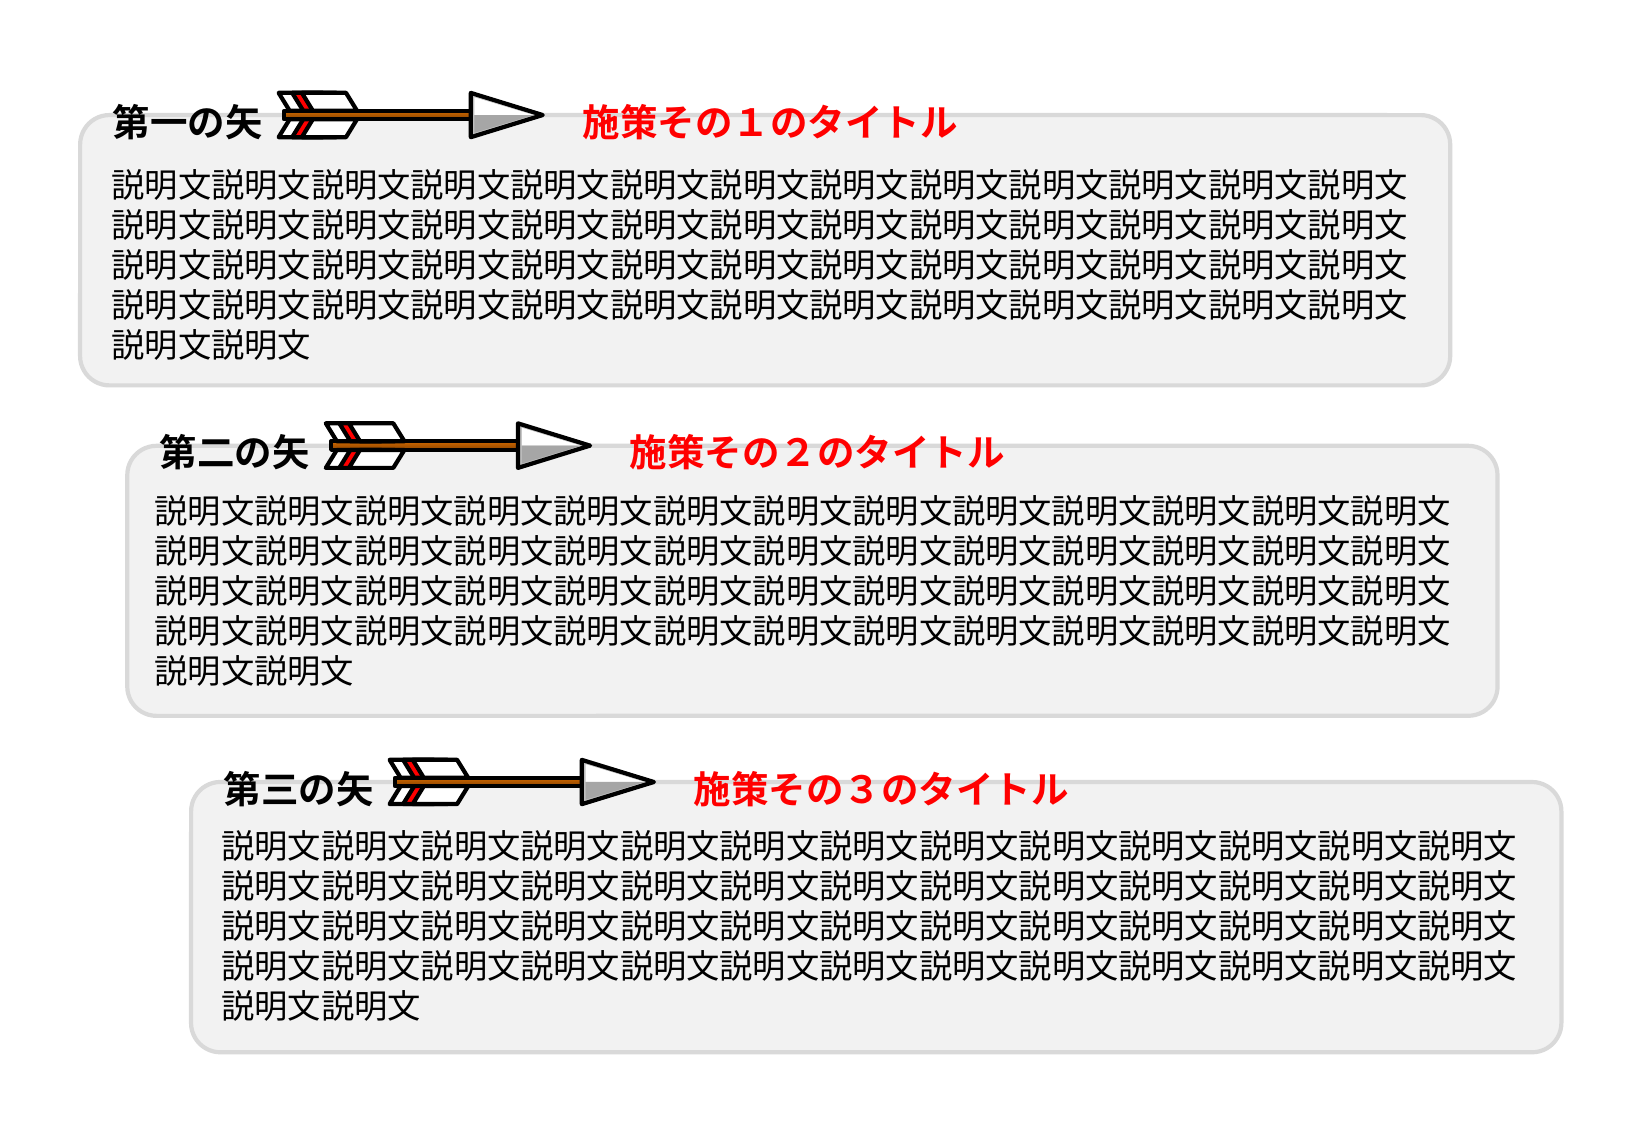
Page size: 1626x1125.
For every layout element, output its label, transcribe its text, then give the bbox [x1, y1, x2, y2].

text_box [188, 779, 1564, 1055]
text_box 説明文説明文説明文説明文説明文説明文説明文説明文説明文説明文説明文説明文説明文説明文説明文説明文説明文説明文説明文説明文説明文説明文説明文説明文説明文説明文説明文説明文説明文説明文説明文説明文説明文説明文説明文説明文説明文説明文説明文説明文説明文説明文説明文説明文説明文説明文説明文説明文説明文説明文説明文説明文説明文説明文 [206, 817, 1552, 1033]
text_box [389, 759, 655, 805]
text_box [325, 423, 591, 469]
text_box 施策その２のタイトル [614, 421, 1020, 482]
text_box 第二の矢 [144, 421, 325, 482]
text_box 説明文説明文説明文説明文説明文説明文説明文説明文説明文説明文説明文説明文説明文説明文説明文説明文説明文説明文説明文説明文説明文説明文説明文説明文説明文説明文説明文説明文説明文説明文説明文説明文説明文説明文説明文説明文説明文説明文説明文説明文説明文説明文説明文説明文説明文説明文説明文説明文説明文説明文説明文説明文説明文説明文 [96, 156, 1451, 372]
text_box [125, 443, 1500, 718]
text_box 施策その３のタイトル [678, 758, 1084, 817]
text_box 施策その１のタイトル [567, 91, 973, 152]
text_box 第一の矢 [97, 91, 278, 152]
text_box [77, 112, 1453, 388]
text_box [278, 92, 543, 138]
text_box 第三の矢 [208, 758, 389, 817]
text_box 説明文説明文説明文説明文説明文説明文説明文説明文説明文説明文説明文説明文説明文説明文説明文説明文説明文説明文説明文説明文説明文説明文説明文説明文説明文説明文説明文説明文説明文説明文説明文説明文説明文説明文説明文説明文説明文説明文説明文説明文説明文説明文説明文説明文説明文説明文説明文説明文説明文説明文説明文説明文説明文説明文 [140, 483, 1485, 698]
